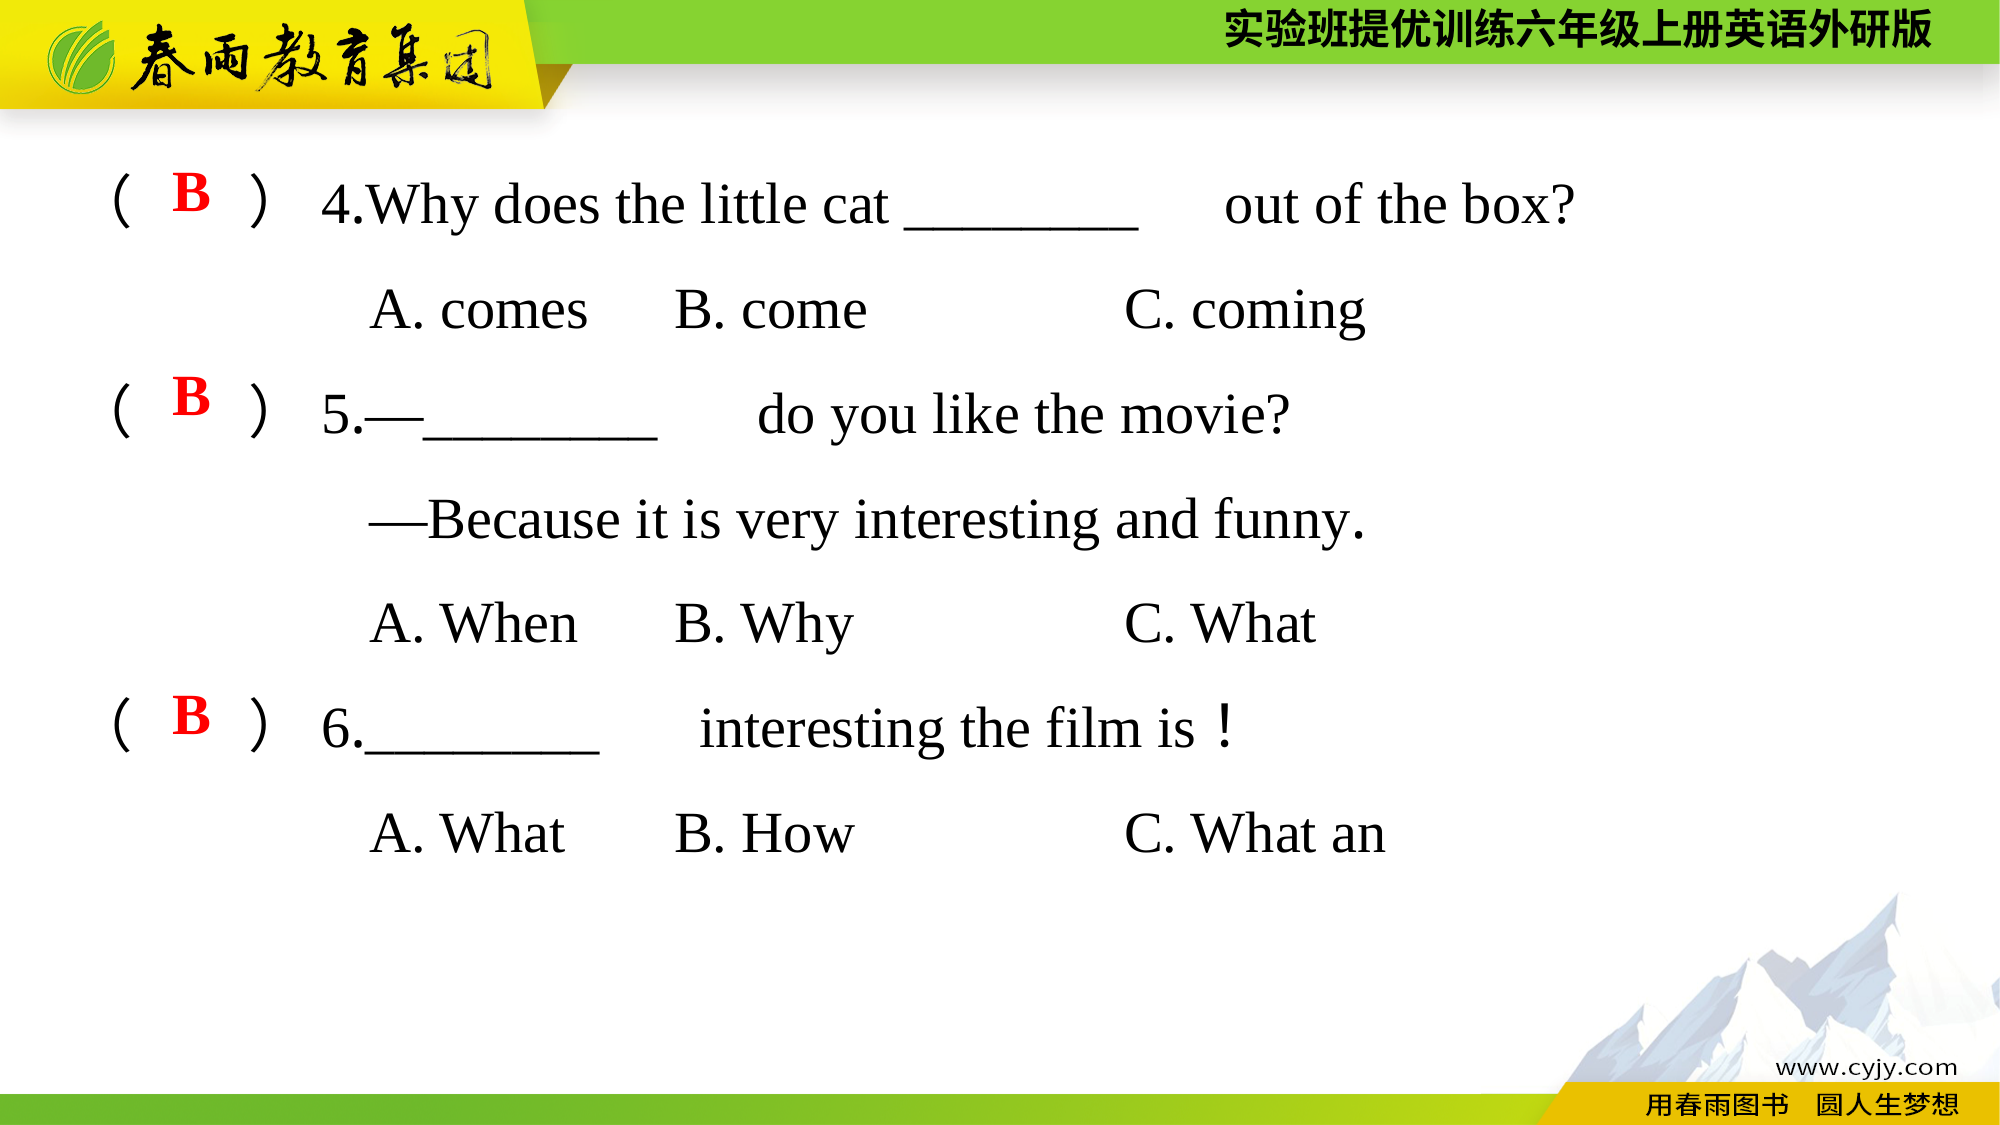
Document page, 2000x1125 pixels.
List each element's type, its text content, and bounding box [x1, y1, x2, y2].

text_box B [157, 145, 227, 231]
list （ ）4.Why does the little cat ________ out of the box? A. comes B. come C. coming （ ）5.—________ do you like the movie? —Because it is very interesting and funny. A. When B. Why C. What （ ）6.________ interesting the film is！ A. What B. How C. What an [59, 122, 1944, 867]
text_box B [157, 349, 227, 435]
picture [0, 0, 2000, 1125]
text_box B [157, 668, 227, 754]
